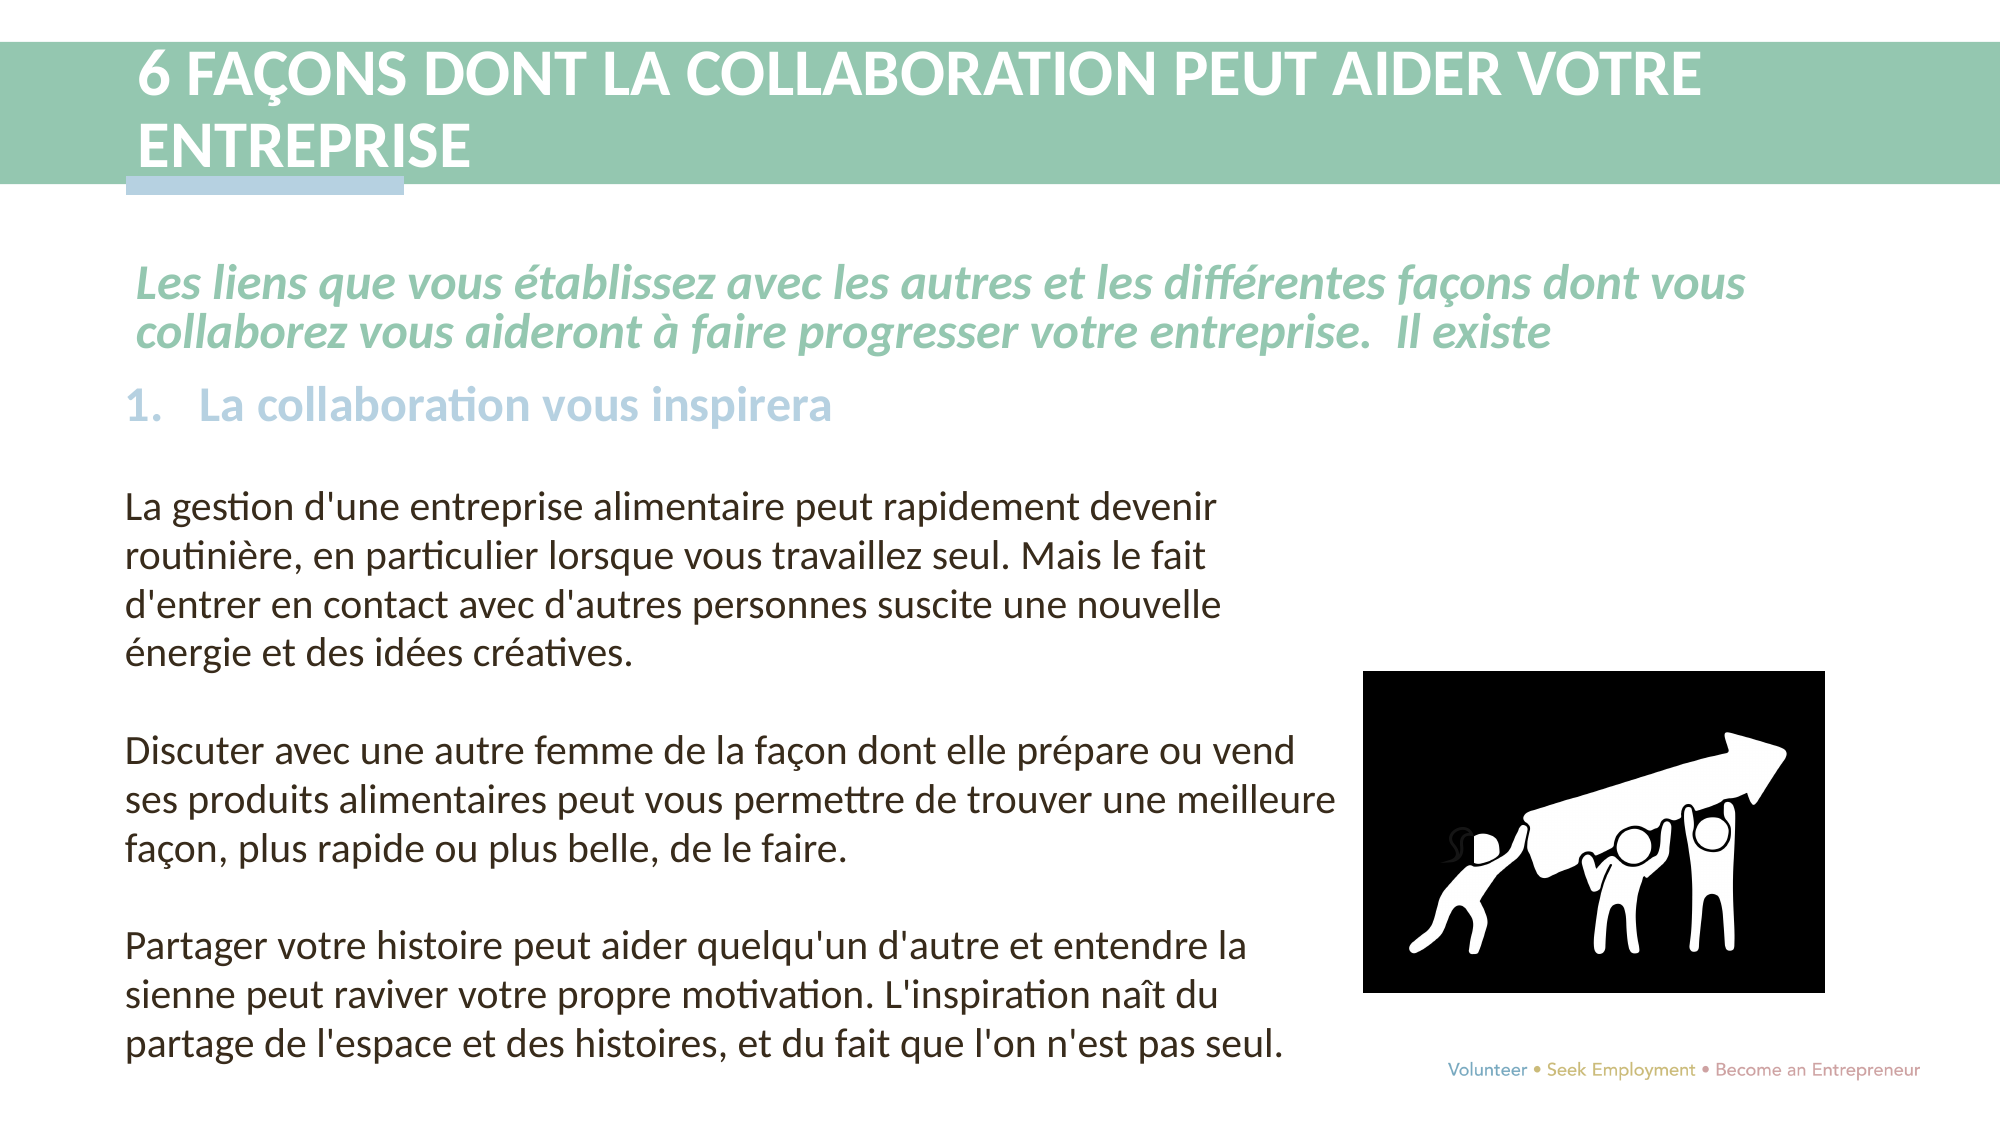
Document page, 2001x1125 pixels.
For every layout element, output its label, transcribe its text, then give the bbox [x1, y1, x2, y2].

list Les liens que vous établissez avec les autres et les différentes façons dont vous collaborez vous aideront à faire progresser votre entreprise. Il existe [121, 253, 1920, 1020]
text_box La collaboration vous inspirera La gestion d'une entreprise alimentaire peut rapidement devenir routinière, en particulier lorsque vous travaillez seul. Mais le fait d'entrer en contact avec d'autres personnes suscite une nouvelle énergie et des idées créatives. Discuter avec une autre femme de la façon dont elle prépare ou vend ses produits alimentaires peut vous permettre de trouver une meilleure façon, plus rapide ou plus belle, de le faire. Partager votre histoire peut aider quelqu'un d'autre et entendre la sienne peut raviver votre propre motivation. L'inspiration naît du partage de l'espace et des histoires, et du fait que l'on n'est pas seul. [110, 375, 1356, 898]
list 6 FAÇONS DONT LA COLLABORATION PEUT AIDER VOTRE ENTREPRISE [123, 51, 1913, 170]
picture [1418, 1046, 1971, 1103]
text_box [1363, 671, 1825, 993]
